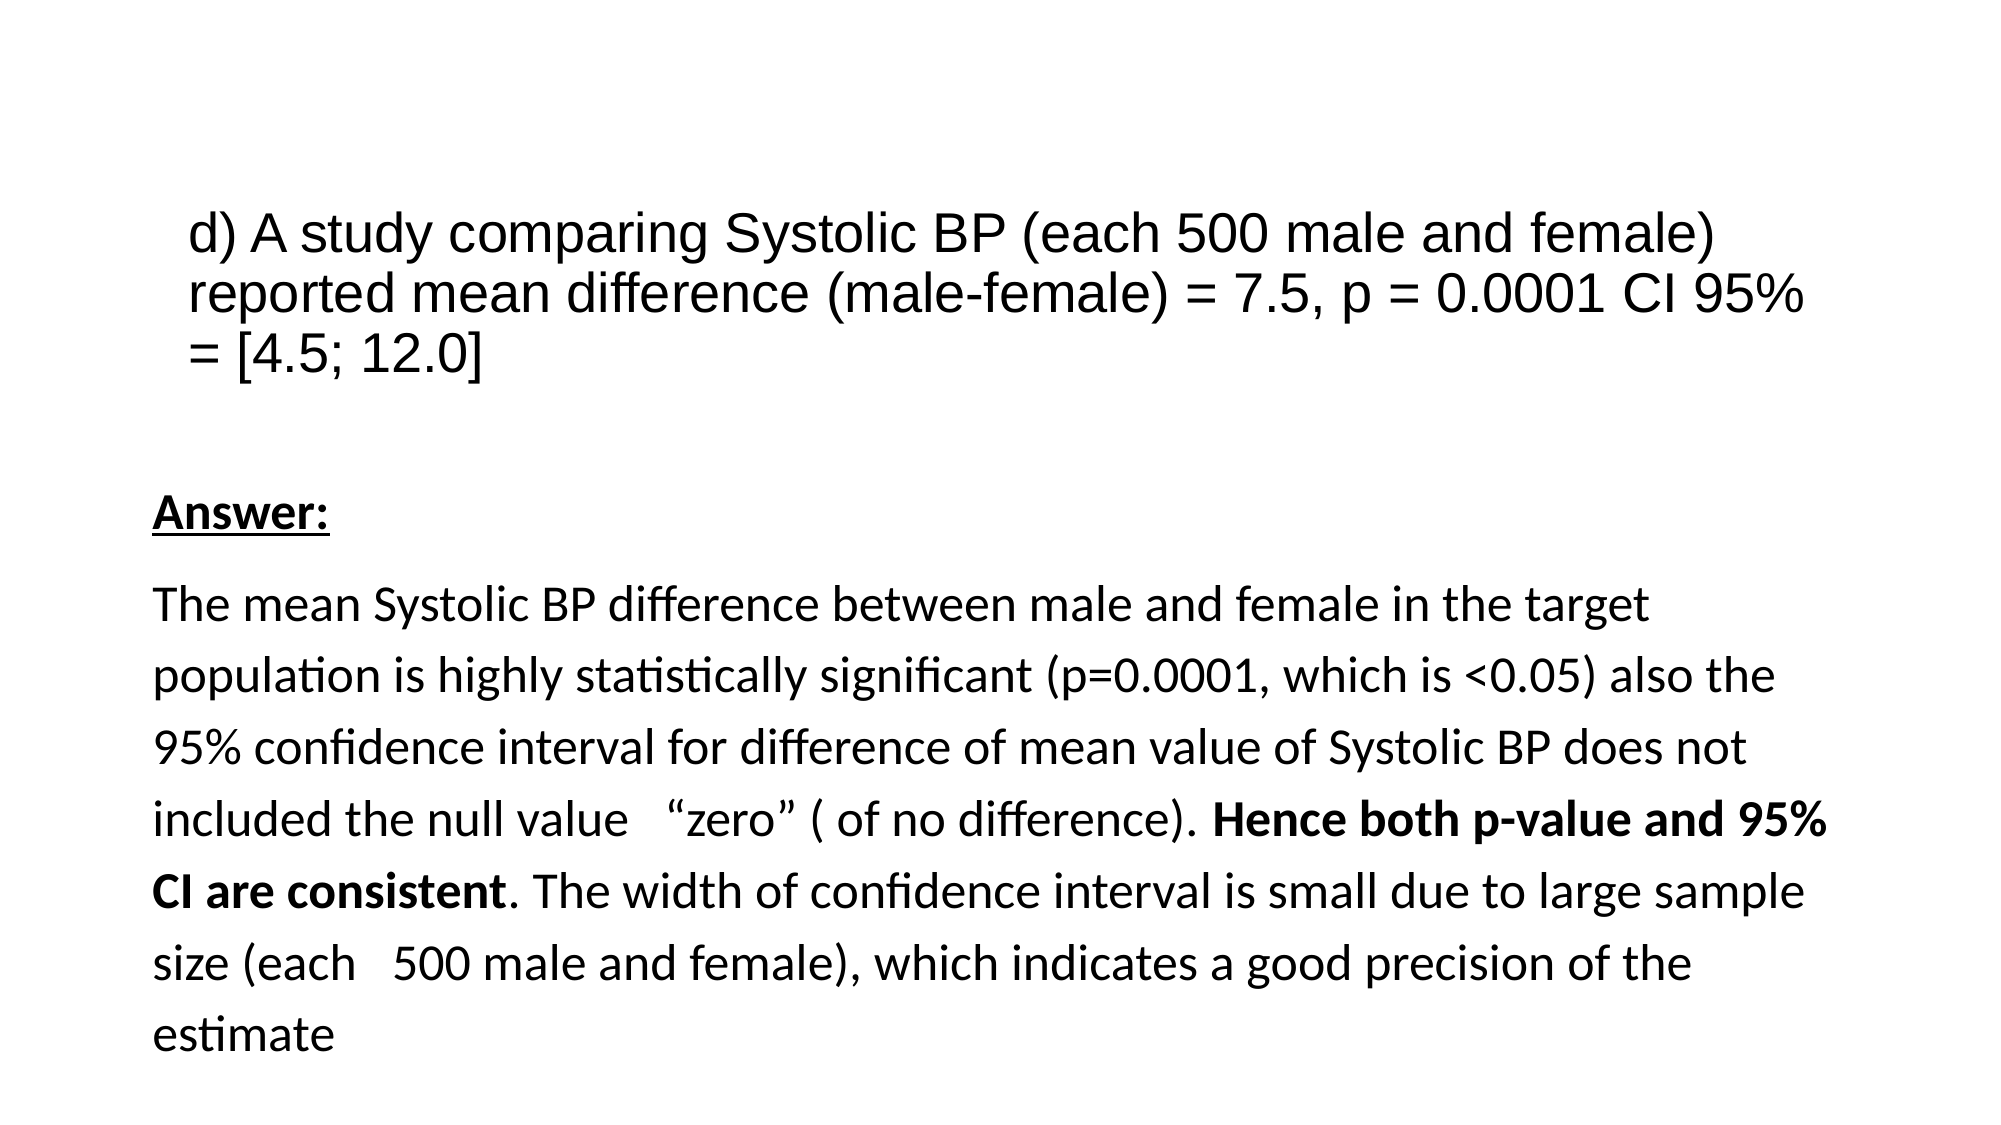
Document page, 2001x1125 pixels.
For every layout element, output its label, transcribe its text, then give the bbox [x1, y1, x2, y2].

list d) A study comparing Systolic BP (each 500 male and female) reported mean difference (male-female) = 7.5, p = 0.0001 CI 95% = [4.5; 12.0] Answer: The mean Systolic BP difference between male and female in the target population is highly statistically significant (p=0.0001, which is <0.05) also the 95% confidence interval for difference of mean value of Systolic BP does not included the null value “zero” ( of no difference). Hence both p-value and 95% CI are consistent. The width of confidence interval is small due to large sample size (each 500 male and female), which indicates a good precision of the estimate [137, 196, 1863, 1077]
